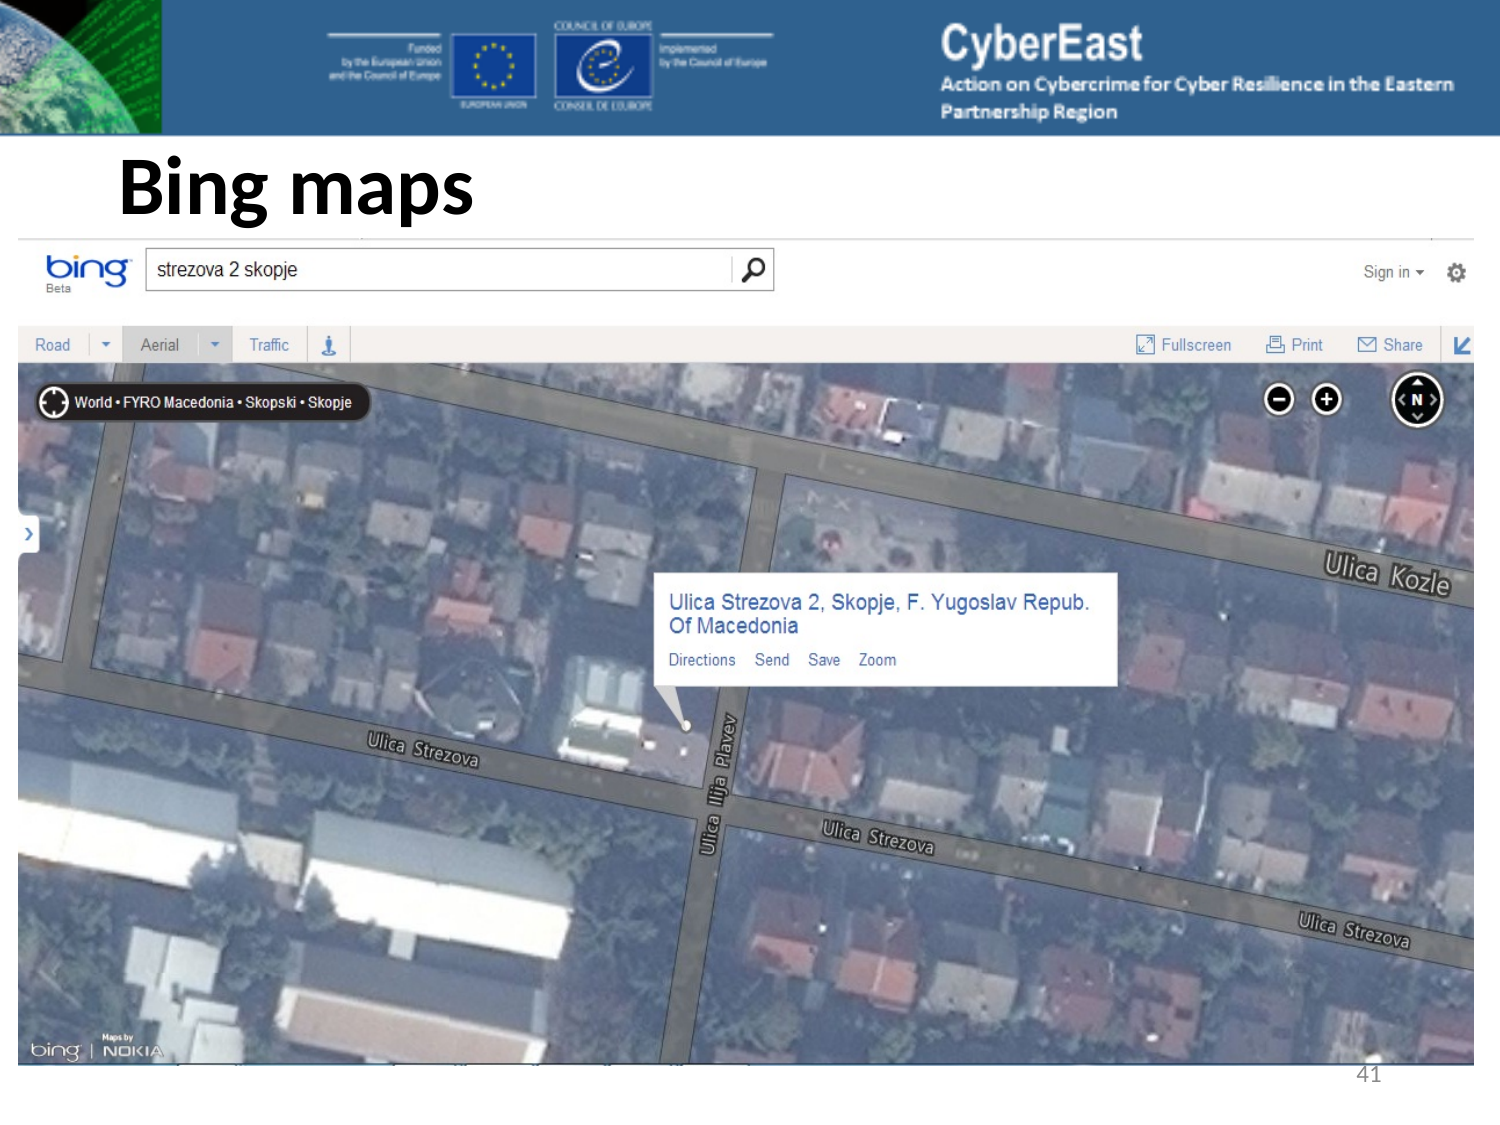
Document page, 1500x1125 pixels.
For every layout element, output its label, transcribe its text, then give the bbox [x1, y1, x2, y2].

title Bing maps [103, 97, 1397, 238]
slide_number 41 [1059, 1066, 1397, 1103]
picture [0, 0, 1500, 1125]
